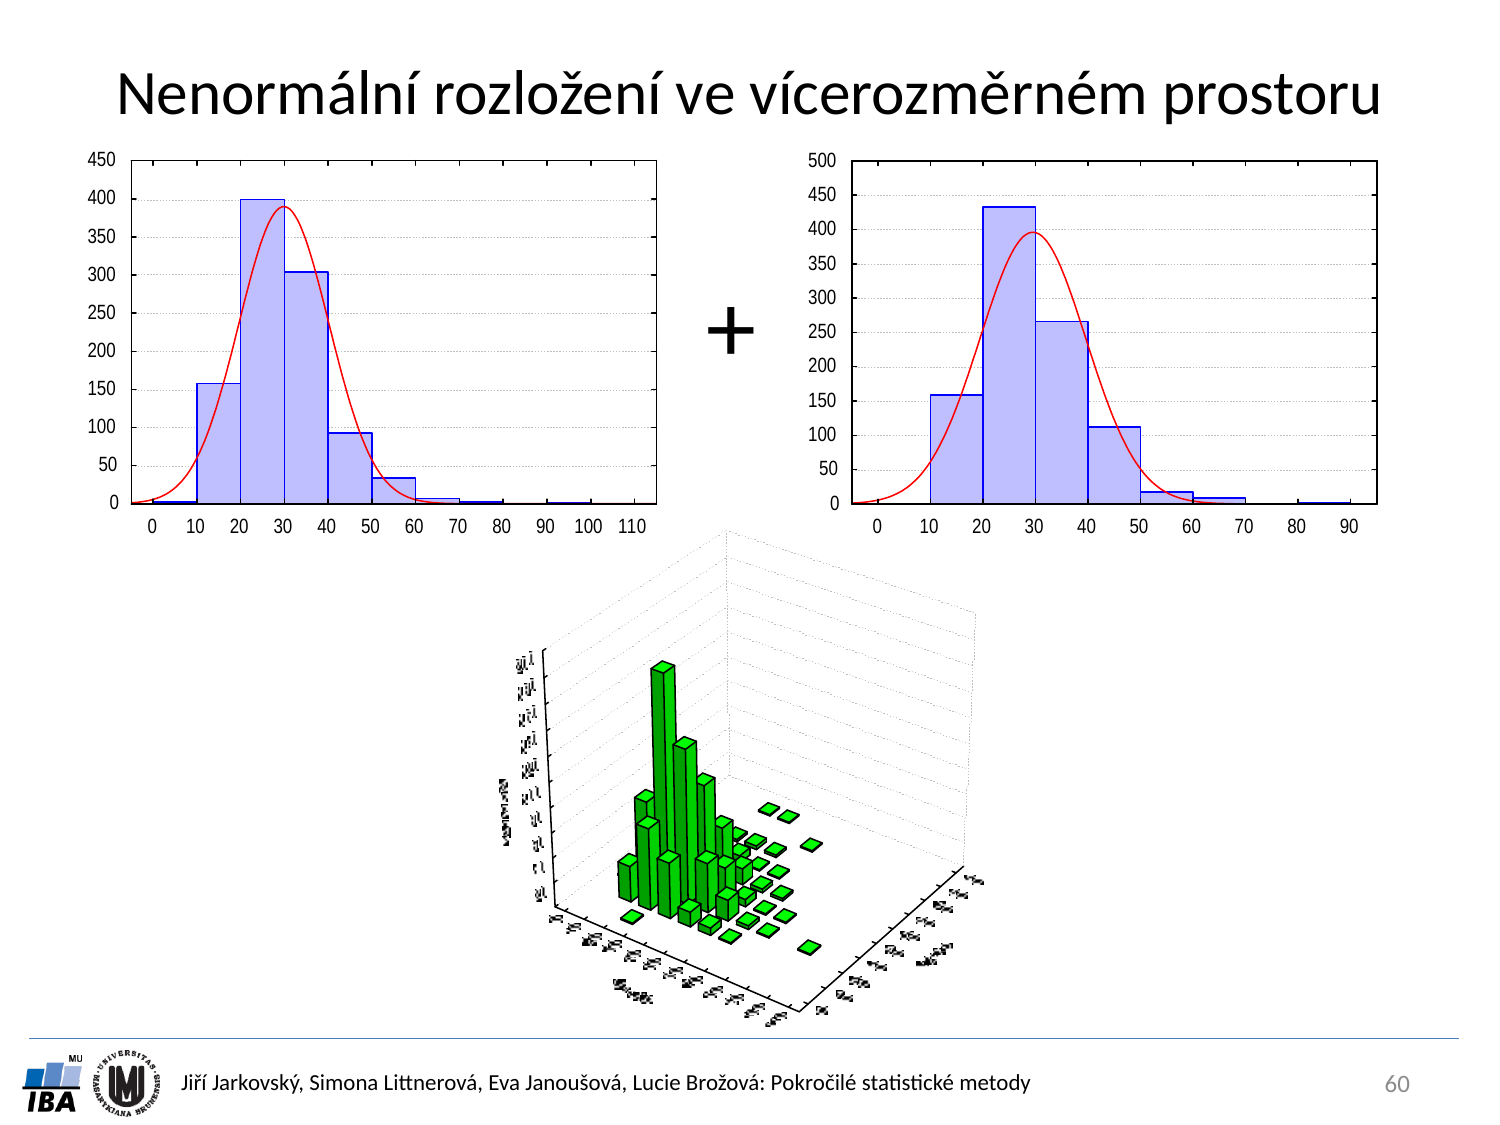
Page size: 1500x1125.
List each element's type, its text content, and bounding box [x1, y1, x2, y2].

text_box + [691, 255, 771, 390]
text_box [407, 503, 1117, 1095]
picture [22, 1055, 82, 1112]
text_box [76, 136, 668, 551]
slide_number 60 [1074, 1052, 1425, 1113]
picture [93, 1050, 160, 1117]
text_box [796, 137, 1389, 551]
title Nenormální rozložení ve vícerozměrném prostoru [75, 42, 1425, 135]
